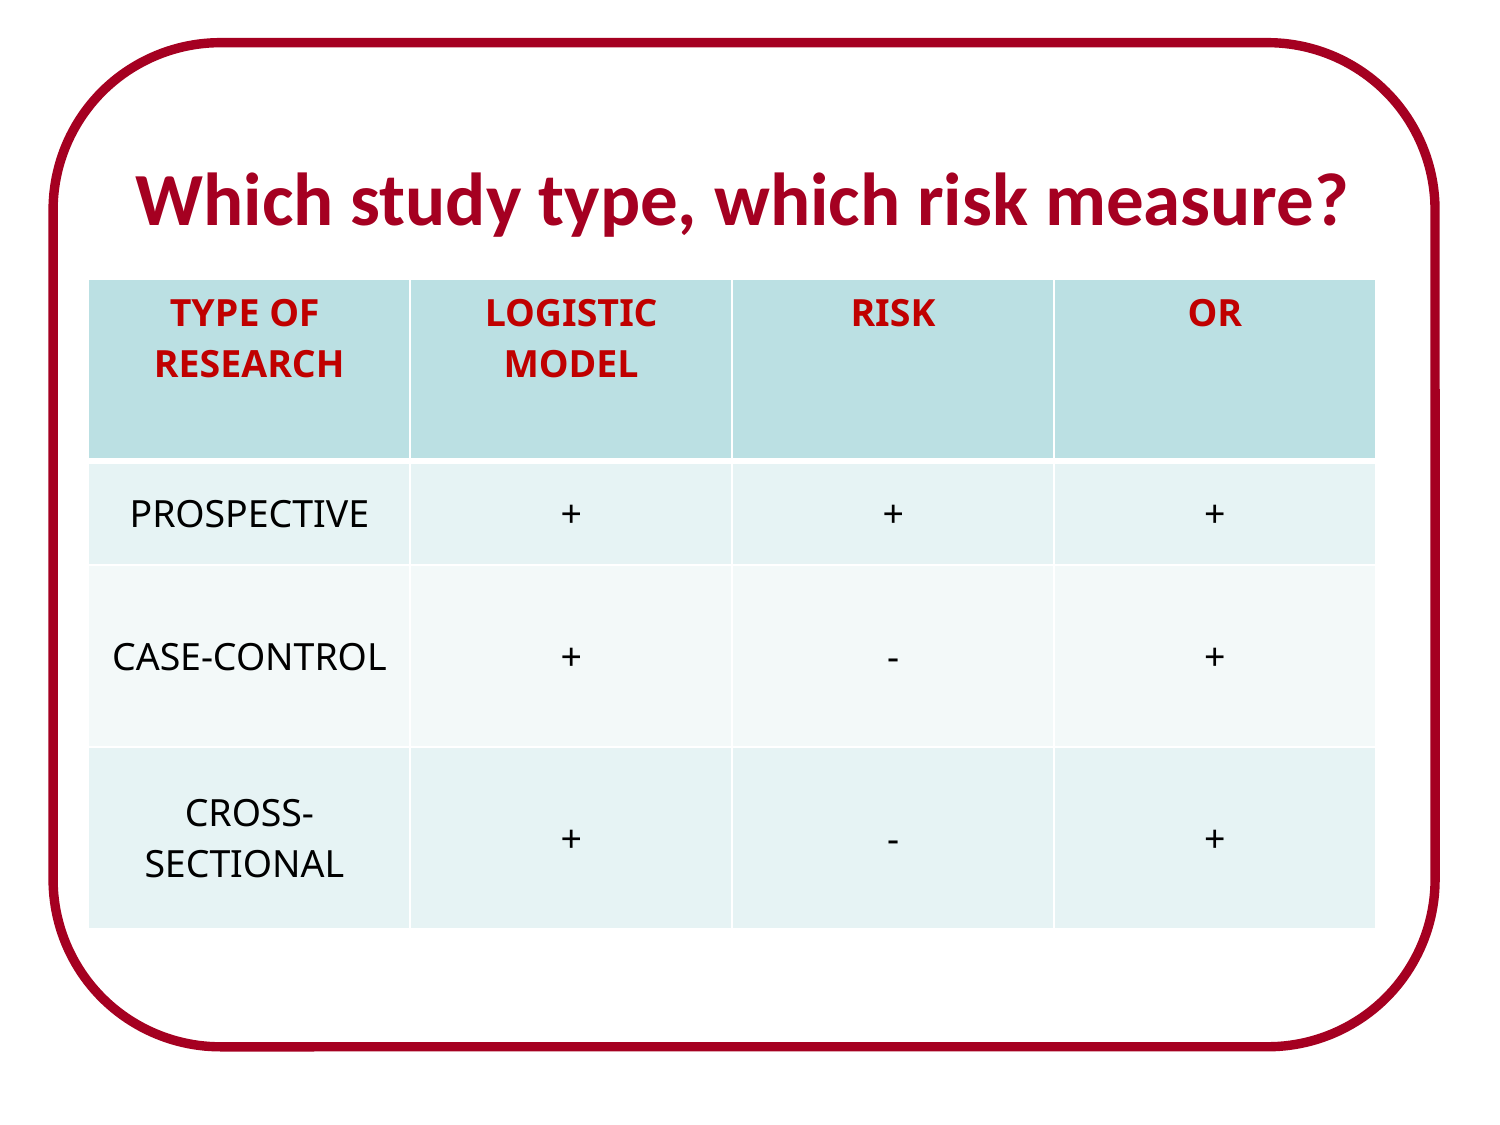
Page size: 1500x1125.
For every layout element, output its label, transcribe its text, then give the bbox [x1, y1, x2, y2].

table_cell CROSS-SECTIONAL [89, 748, 409, 928]
table_cell + [1055, 464, 1375, 564]
table_cell + [411, 748, 731, 928]
table_cell - [733, 748, 1053, 928]
table_cell + [1055, 566, 1375, 746]
table_header LOGISTIC MODEL [411, 280, 731, 458]
table_cell - [733, 566, 1053, 746]
table_cell CASE-CONTROL [89, 566, 409, 746]
table_cell + [411, 566, 731, 746]
table_header RISK [733, 280, 1053, 458]
table_cell + [733, 464, 1053, 564]
table_header TYPE OF RESEARCH [89, 280, 409, 458]
table_cell + [1055, 748, 1375, 928]
table_cell + [411, 464, 731, 564]
table_cell PROSPECTIVE [89, 464, 409, 564]
table_header OR [1055, 280, 1375, 458]
title Which study type, which risk measure? [76, 101, 1428, 290]
